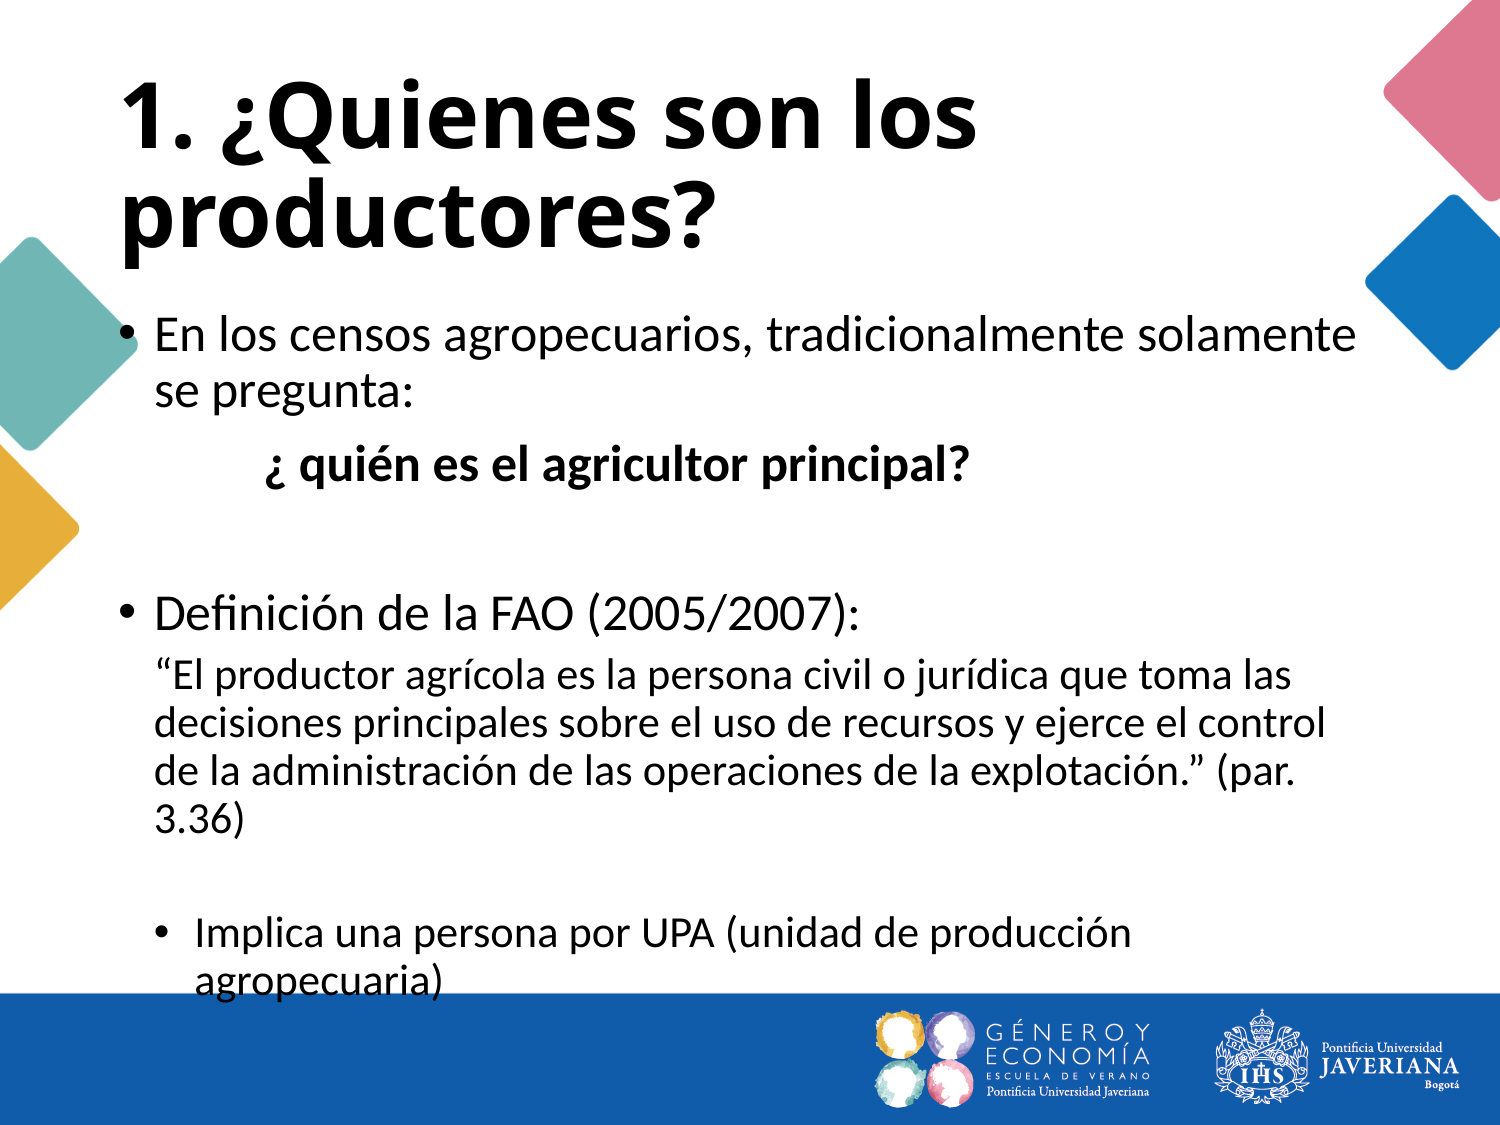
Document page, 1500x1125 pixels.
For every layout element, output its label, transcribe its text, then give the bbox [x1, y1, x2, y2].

title 1. ¿Quienes son los productores? [103, 59, 1397, 278]
picture [0, 0, 1500, 1125]
list En los censos agropecuarios, tradicionalmente solamente se pregunta: ¿ quién es el agricultor principal? Definición de la FAO (2005/2007): “El productor agrícola es la persona civil o jurídica que toma las decisiones principales sobre el uso de recursos y ejerce el control de la administración de las operaciones de la explotación.” (par. 3.36) Implica una persona por UPA (unidad de producción agropecuaria) [103, 299, 1397, 1014]
